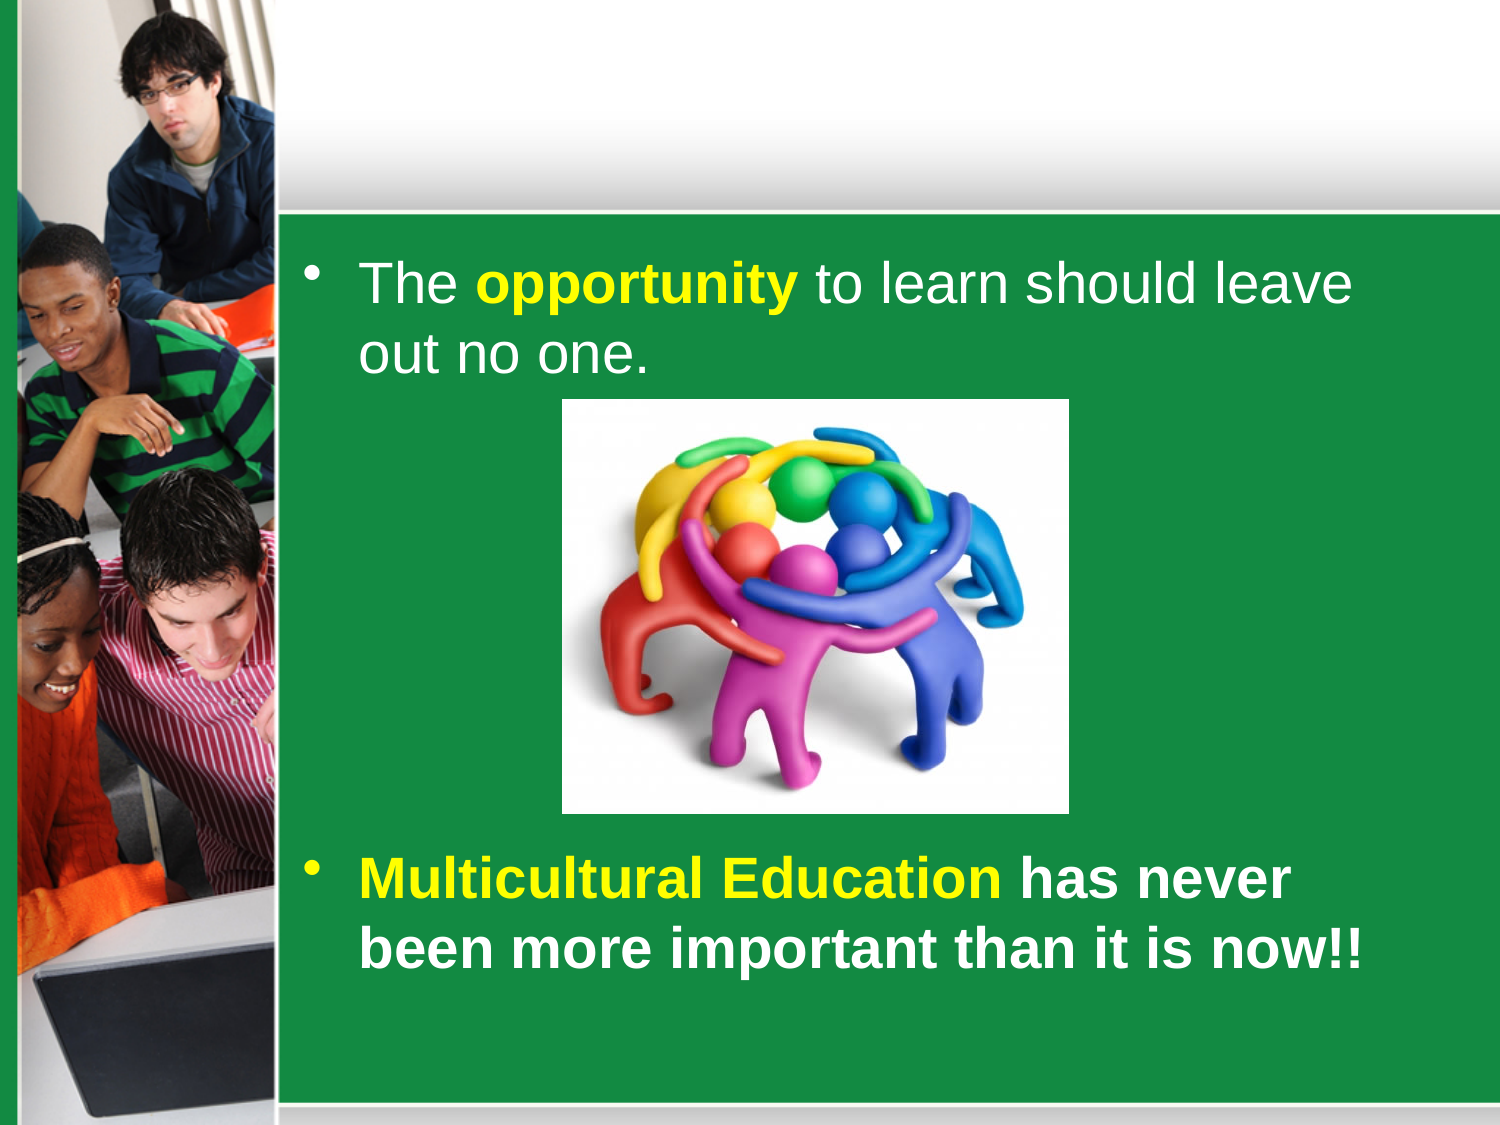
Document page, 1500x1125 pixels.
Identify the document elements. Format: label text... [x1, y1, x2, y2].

list The opportunity to learn should leave out no one. Multicultural Education has never been more important than it is now!! [287, 237, 1425, 1025]
picture [0, 0, 1500, 1125]
